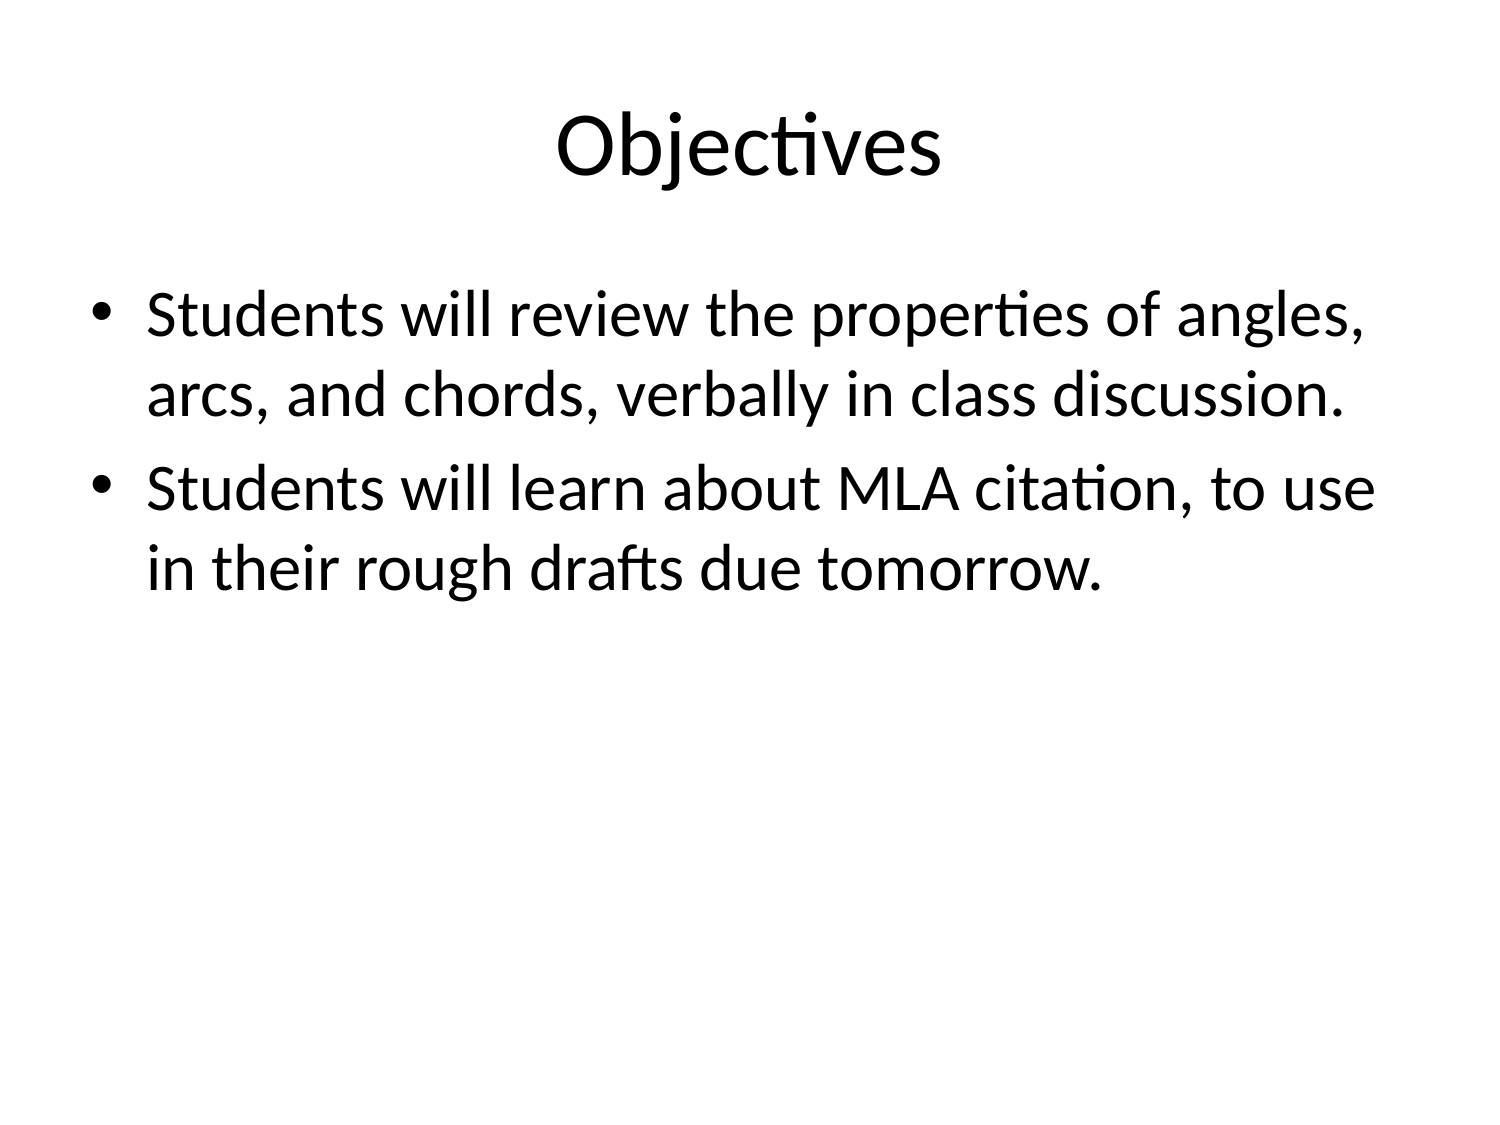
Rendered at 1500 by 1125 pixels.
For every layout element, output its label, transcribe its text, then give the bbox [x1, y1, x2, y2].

list Students will review the properties of angles, arcs, and chords, verbally in class discussion. Students will learn about MLA citation, to use in their rough drafts due tomorrow. [75, 262, 1425, 1005]
title Objectives [75, 45, 1425, 233]
